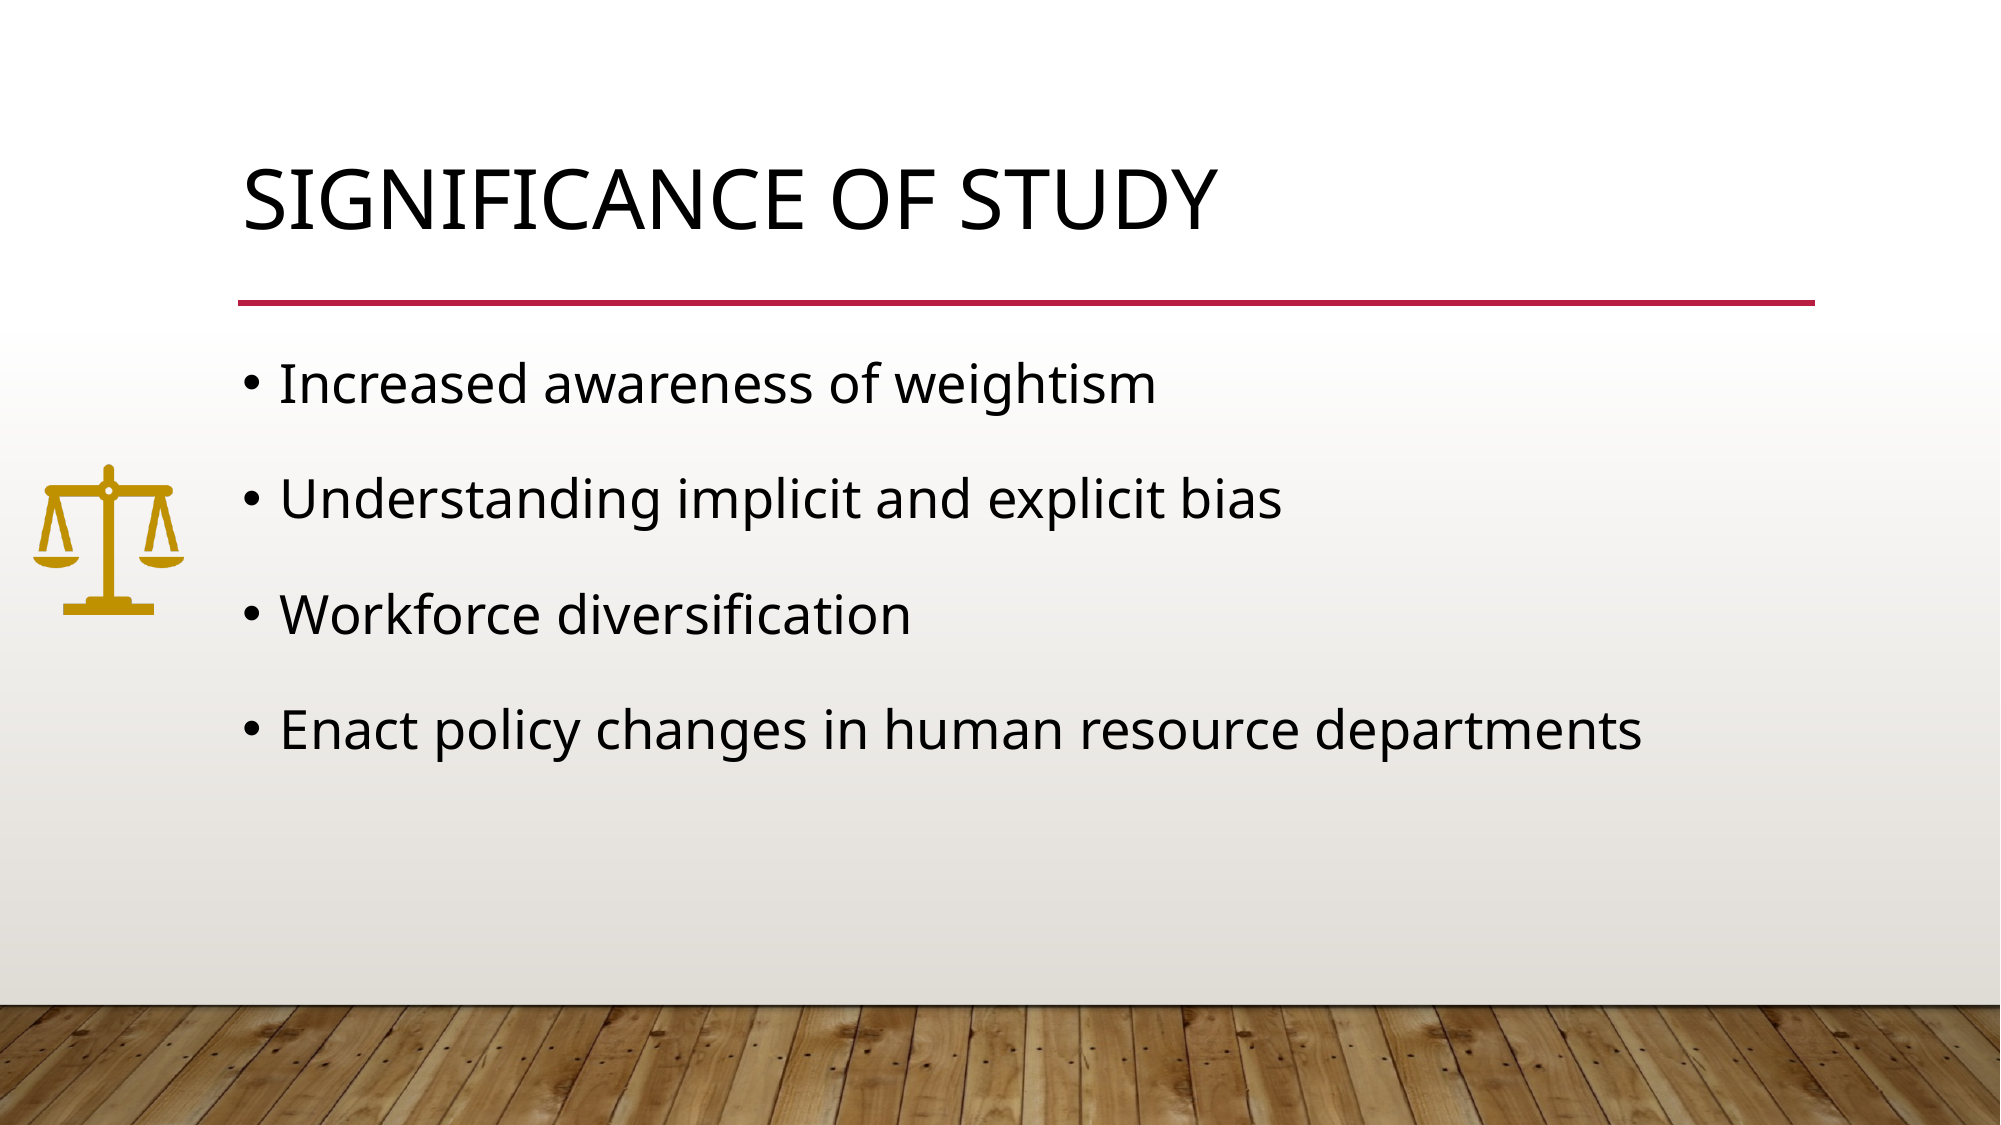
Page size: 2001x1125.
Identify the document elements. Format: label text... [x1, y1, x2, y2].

title Significance of study [227, 81, 1284, 323]
picture [18, 449, 199, 630]
list Increased awareness of weightism Understanding implicit and explicit bias Workforce diversification Enact policy changes in human resource departments [227, 342, 1836, 918]
picture [0, 1005, 2000, 1125]
